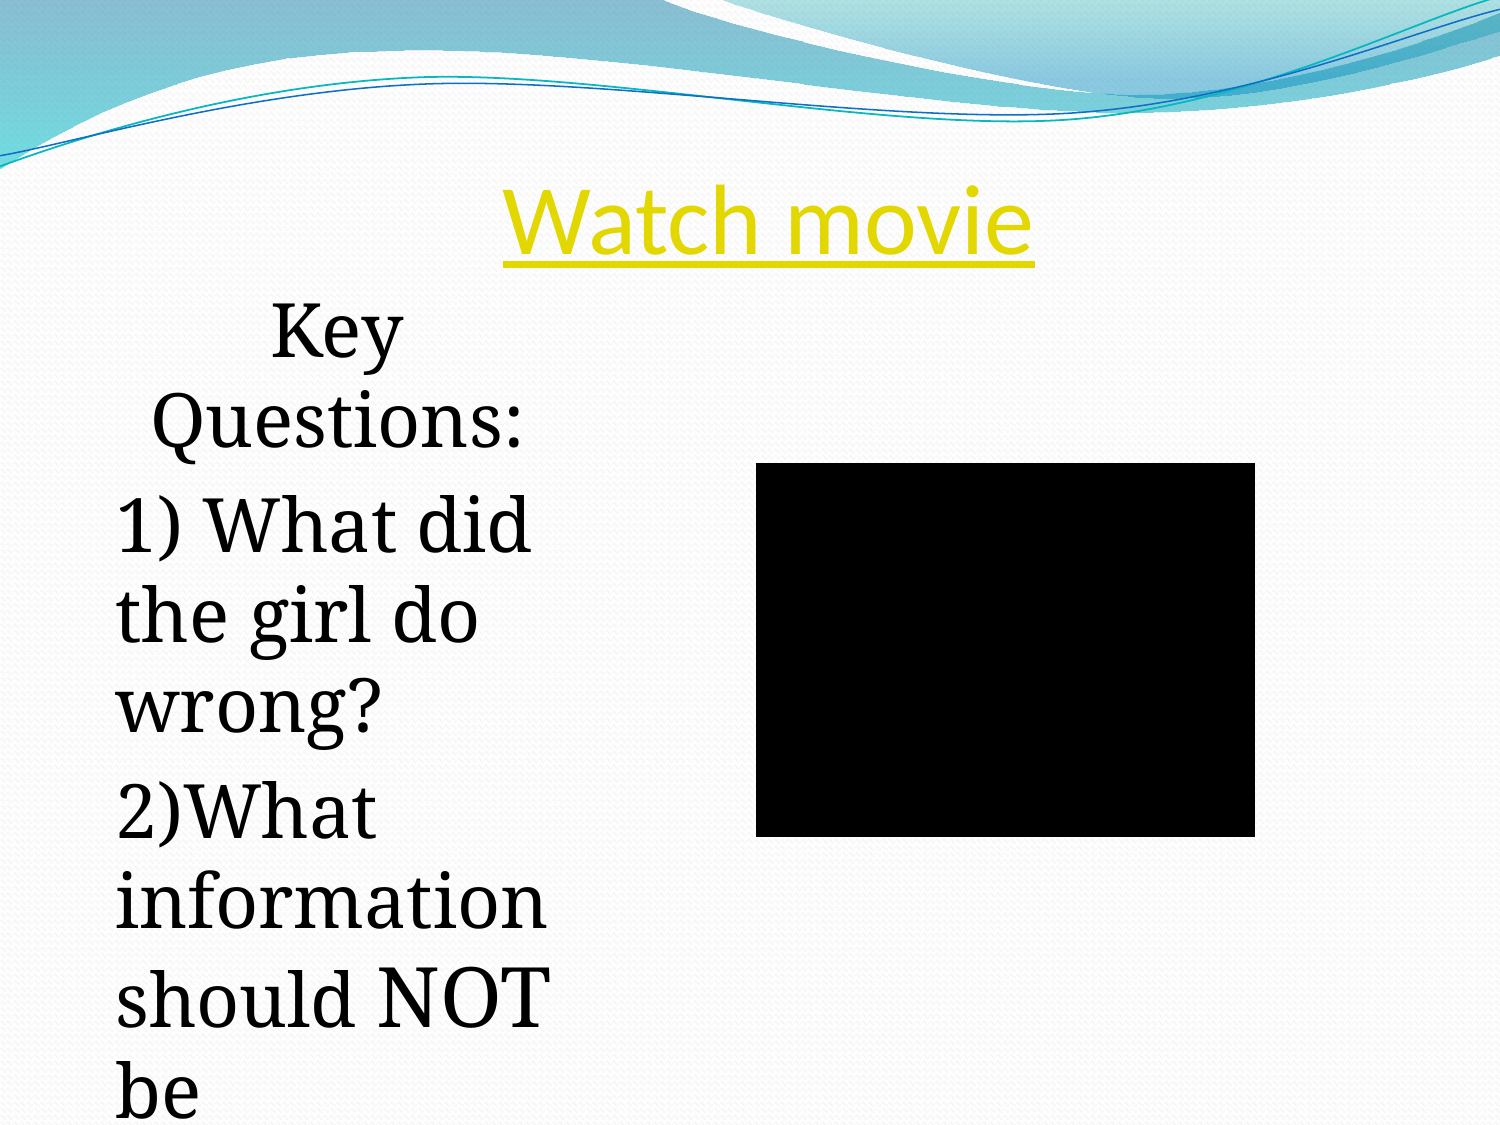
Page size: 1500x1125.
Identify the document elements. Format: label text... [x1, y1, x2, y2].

list Key Questions: 1) What did the girl do wrong? 2)What information should NOT be provided? [112, 275, 563, 1125]
title Watch movie [112, 84, 1425, 275]
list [755, 462, 1256, 838]
